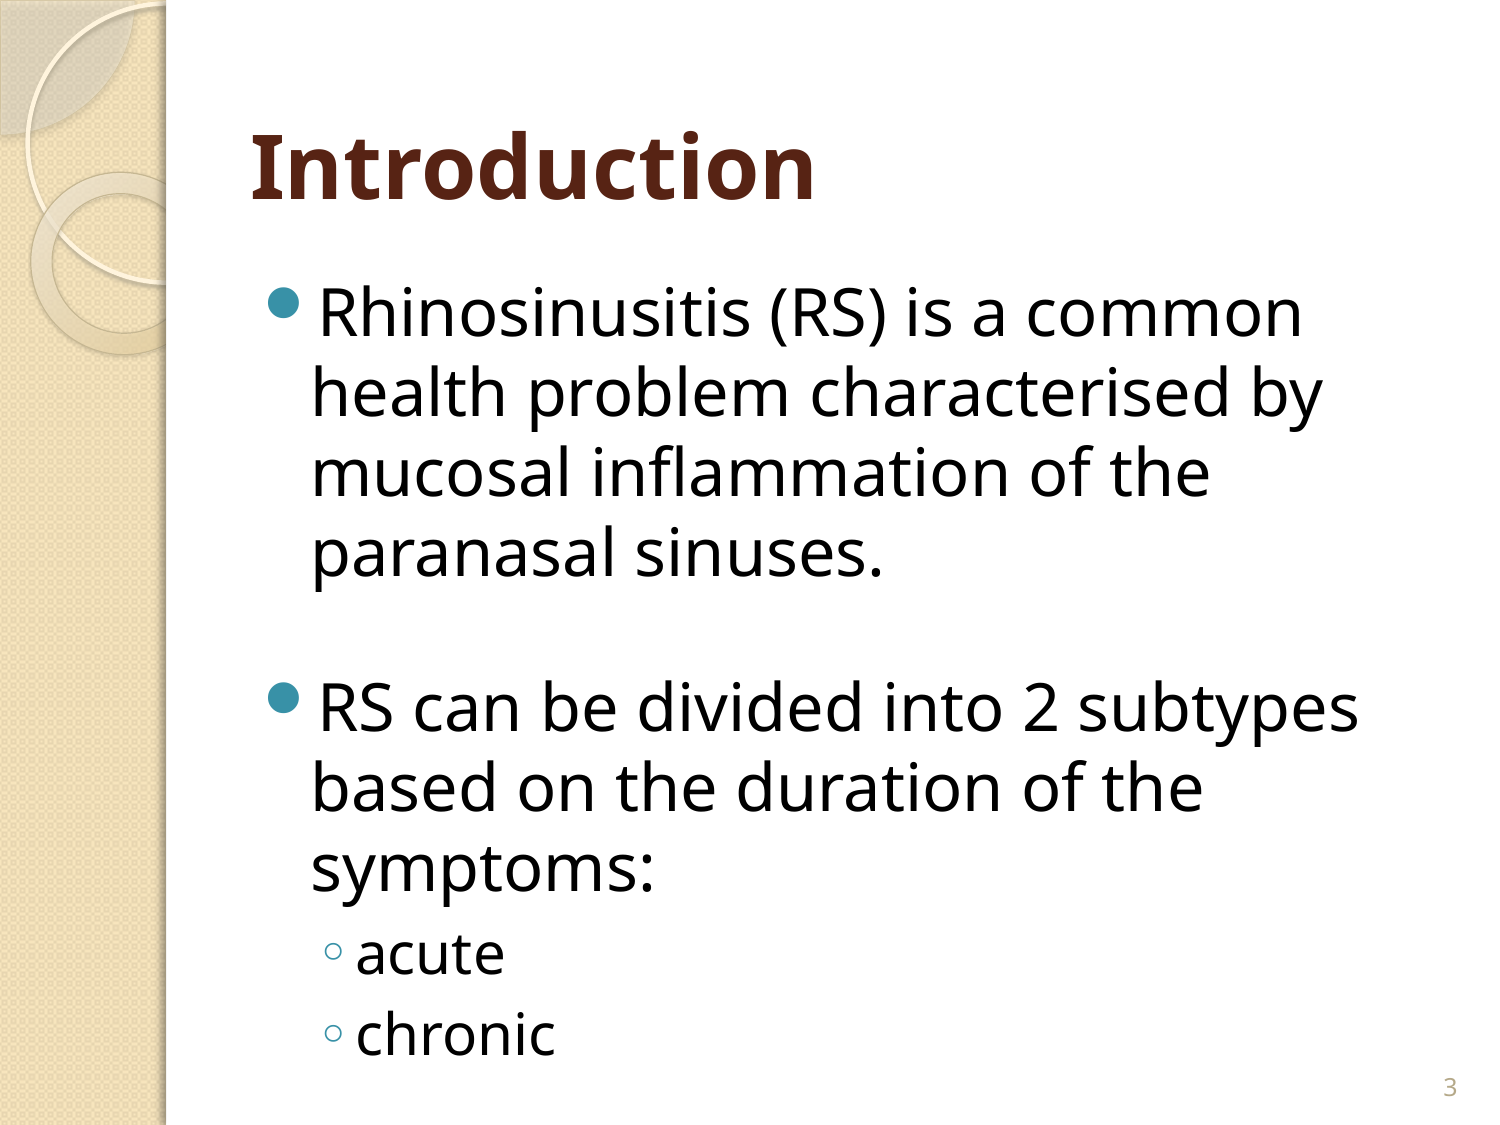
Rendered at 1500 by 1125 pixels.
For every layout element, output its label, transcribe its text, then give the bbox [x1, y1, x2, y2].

list Rhinosinusitis (RS) is a common health problem characterised by mucosal inflammation of the paranasal sinuses. RS can be divided into 2 subtypes based on the duration of the symptoms: acute chronic [235, 262, 1466, 1050]
slide_number 3 [1413, 1034, 1488, 1113]
title Introduction [235, 70, 1466, 258]
